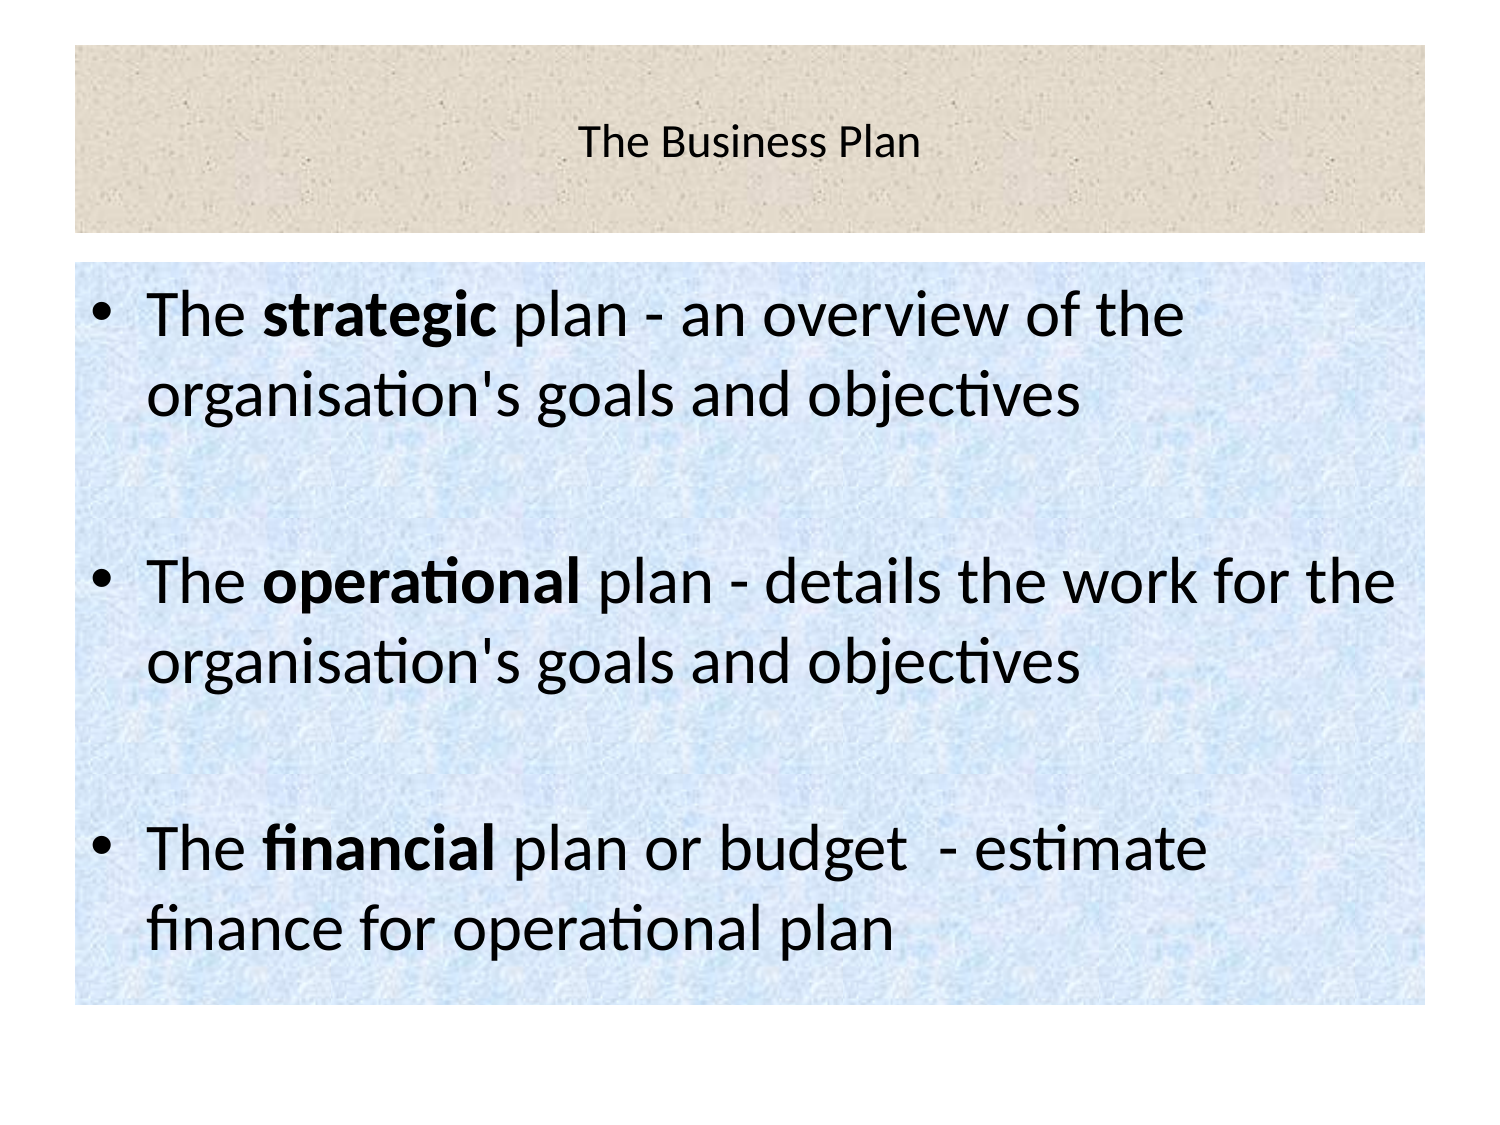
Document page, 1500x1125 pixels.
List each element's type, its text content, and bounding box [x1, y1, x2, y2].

title The Business Plan [75, 45, 1425, 233]
list The strategic plan - an overview of the organisation's goals and objectives The operational plan - details the work for the organisation's goals and objectives The financial plan or budget - estimate finance for operational plan [75, 262, 1425, 1005]
